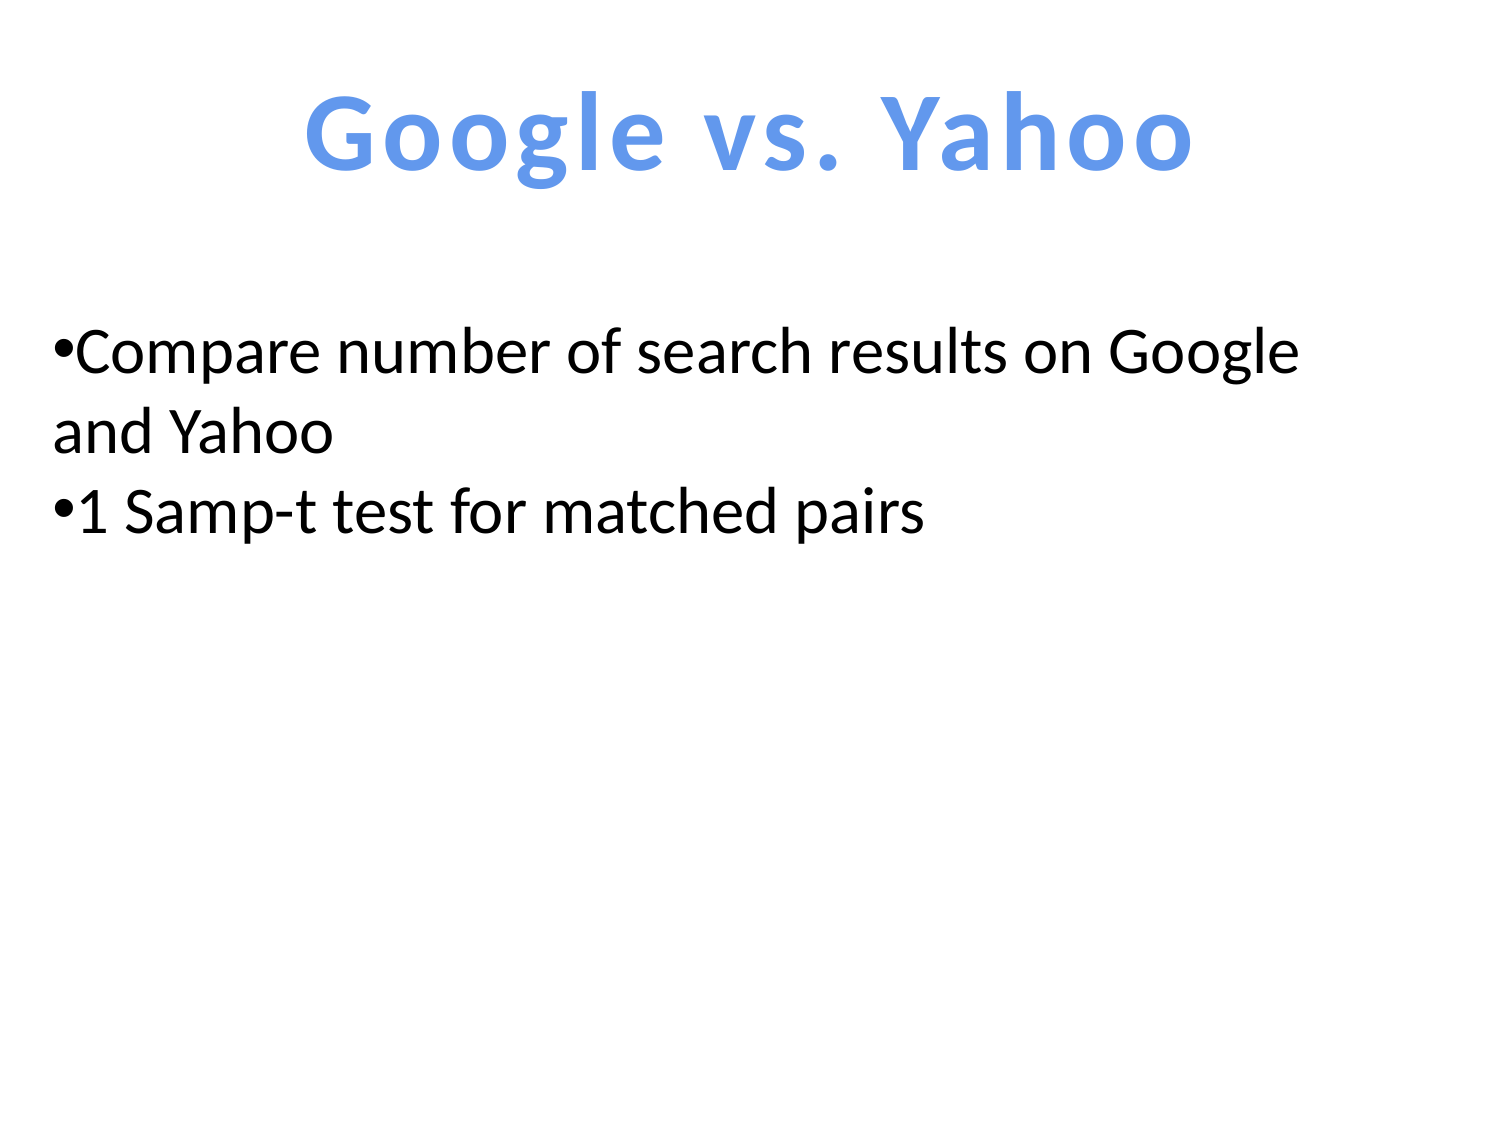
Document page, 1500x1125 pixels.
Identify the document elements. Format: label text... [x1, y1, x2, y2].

text_box Google vs. Yahoo [289, 49, 1211, 200]
text_box Compare number of search results on Google and Yahoo 1 Samp-t test for matched pairs [37, 299, 1325, 555]
